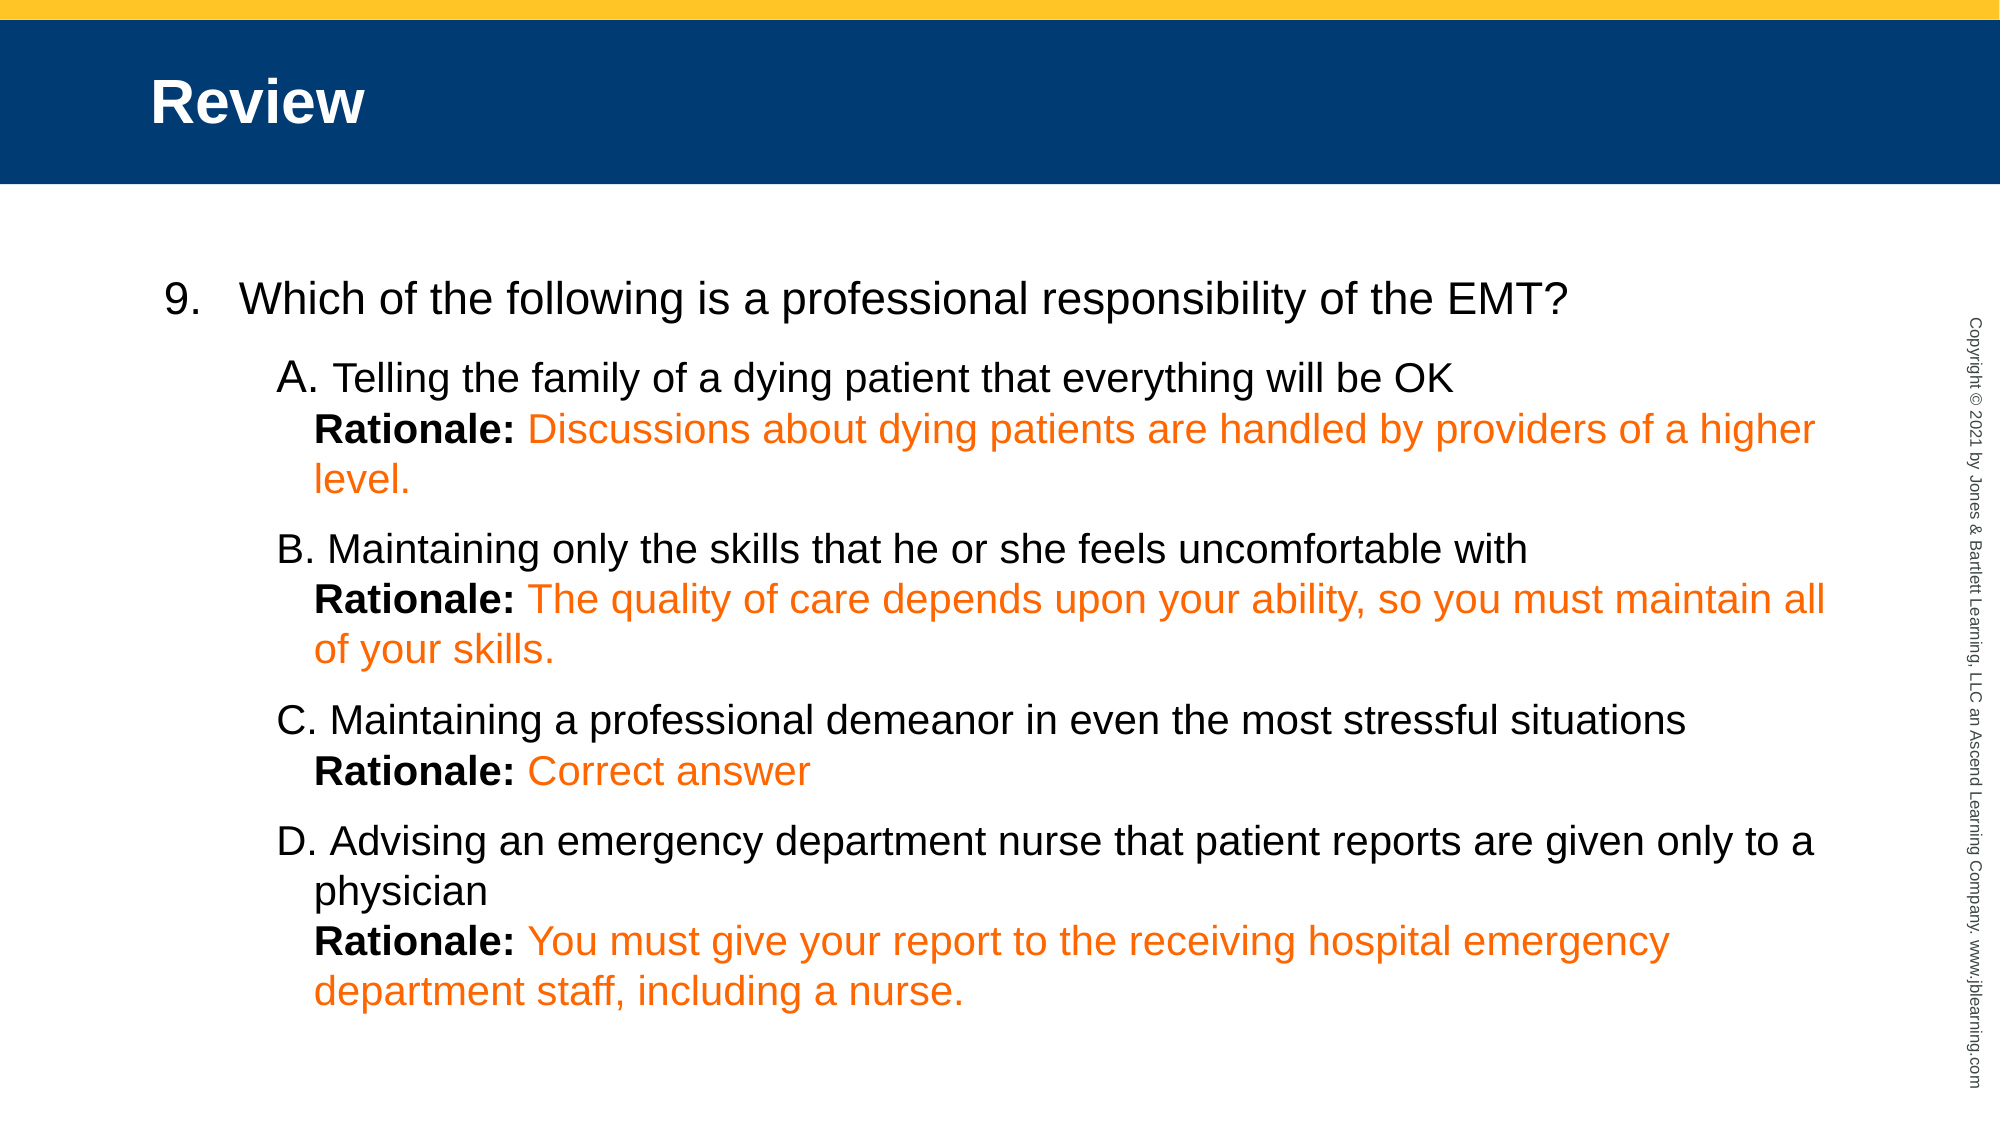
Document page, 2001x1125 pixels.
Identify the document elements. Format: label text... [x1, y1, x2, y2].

list Which of the following is a professional responsibility of the EMT? Telling the family of a dying patient that everything will be OK Rationale: Discussions about dying patients are handled by providers of a higher level. Maintaining only the skills that he or she feels uncomfortable with Rationale: The quality of care depends upon your ability, so you must maintain all of your skills. Maintaining a professional demeanor in even the most stressful situations Rationale: Correct answer Advising an emergency department nurse that patient reports are given only to a physician Rationale: You must give your report to the receiving hospital emergency department staff, including a nurse. [148, 238, 1849, 1125]
title Review [0, 19, 2000, 185]
